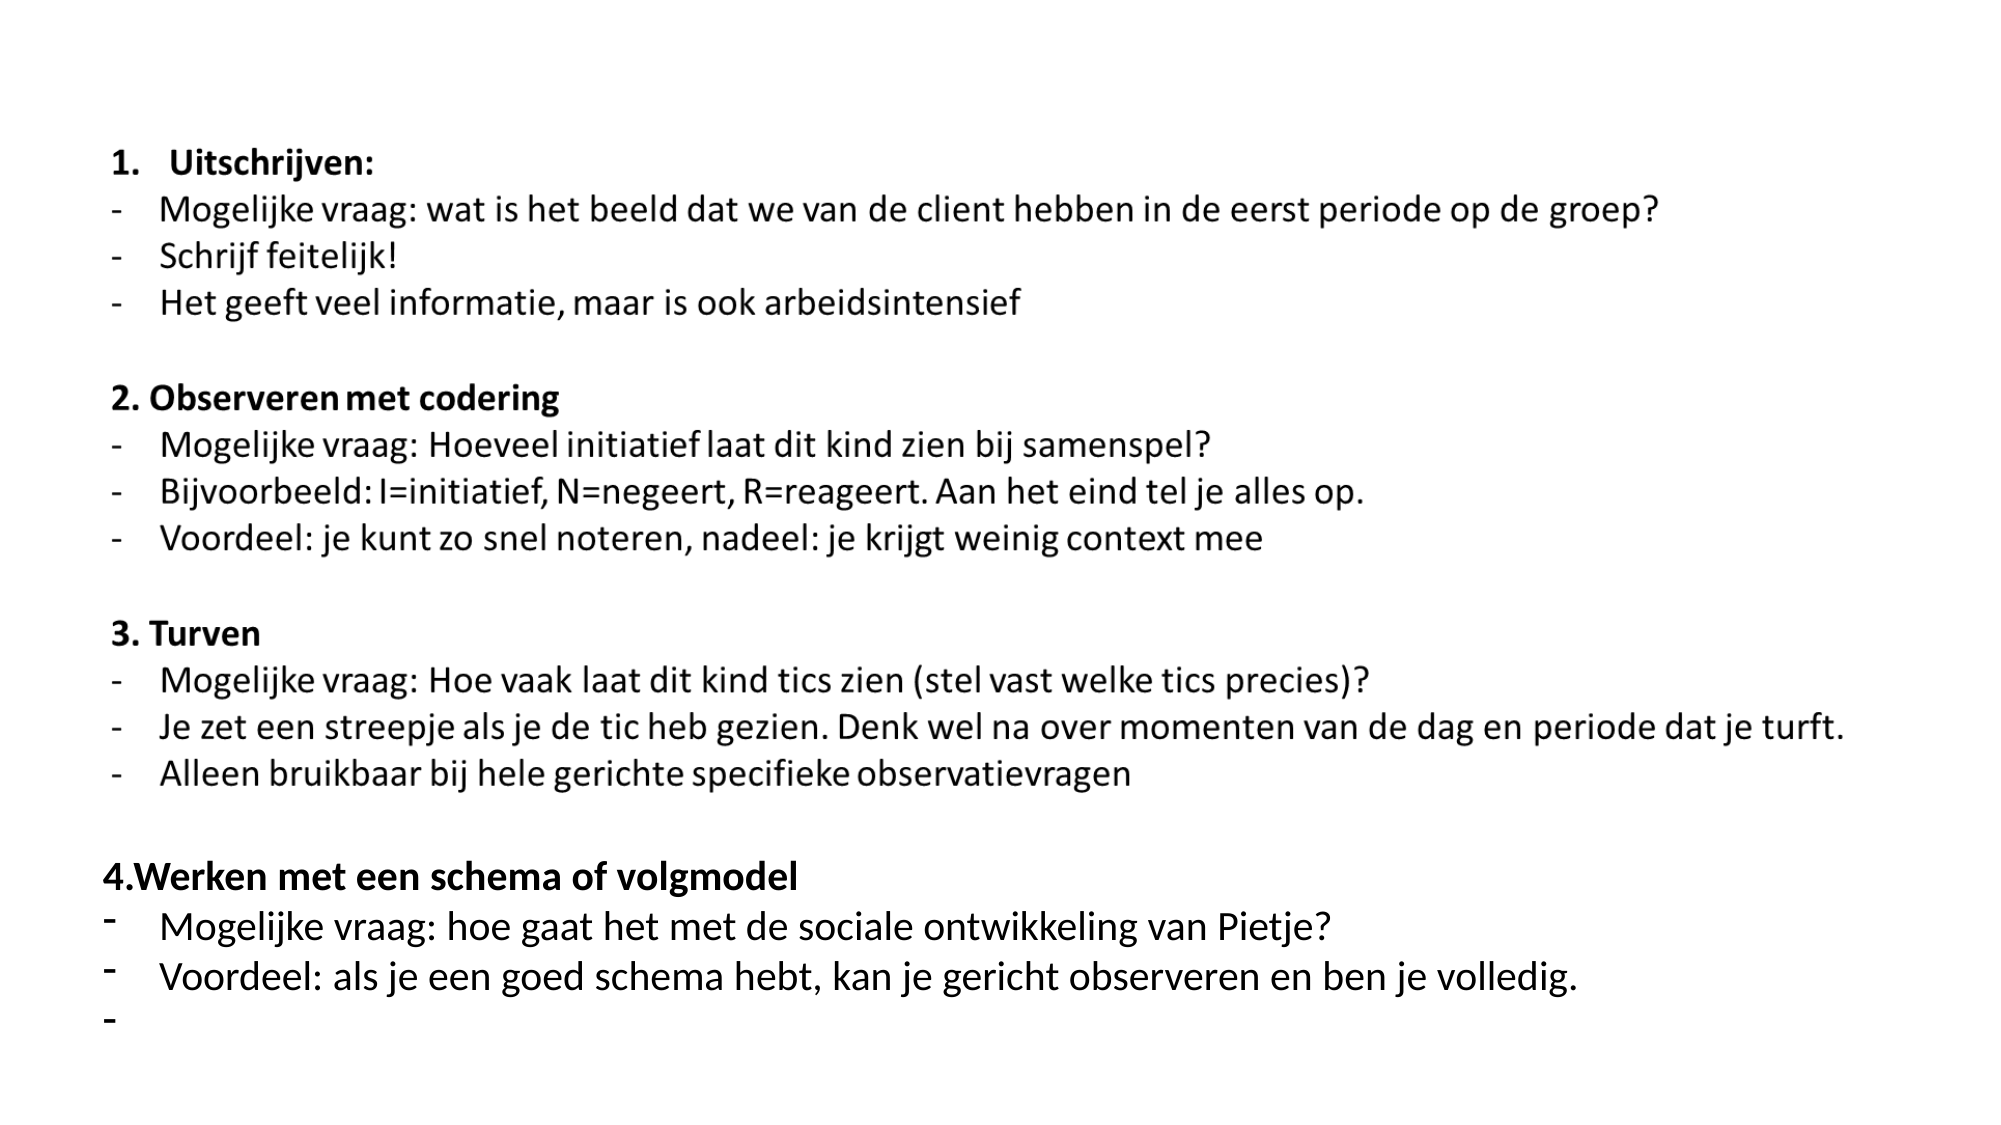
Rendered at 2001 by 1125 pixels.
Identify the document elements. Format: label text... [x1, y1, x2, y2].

picture [86, 125, 1876, 820]
text_box 4.Werken met een schema of volgmodel Mogelijke vraag: hoe gaat het met de sociale ontwikkeling van Pietje? Voordeel: als je een goed schema hebt, kan je gericht observeren en ben je volledig. [88, 841, 1720, 1057]
